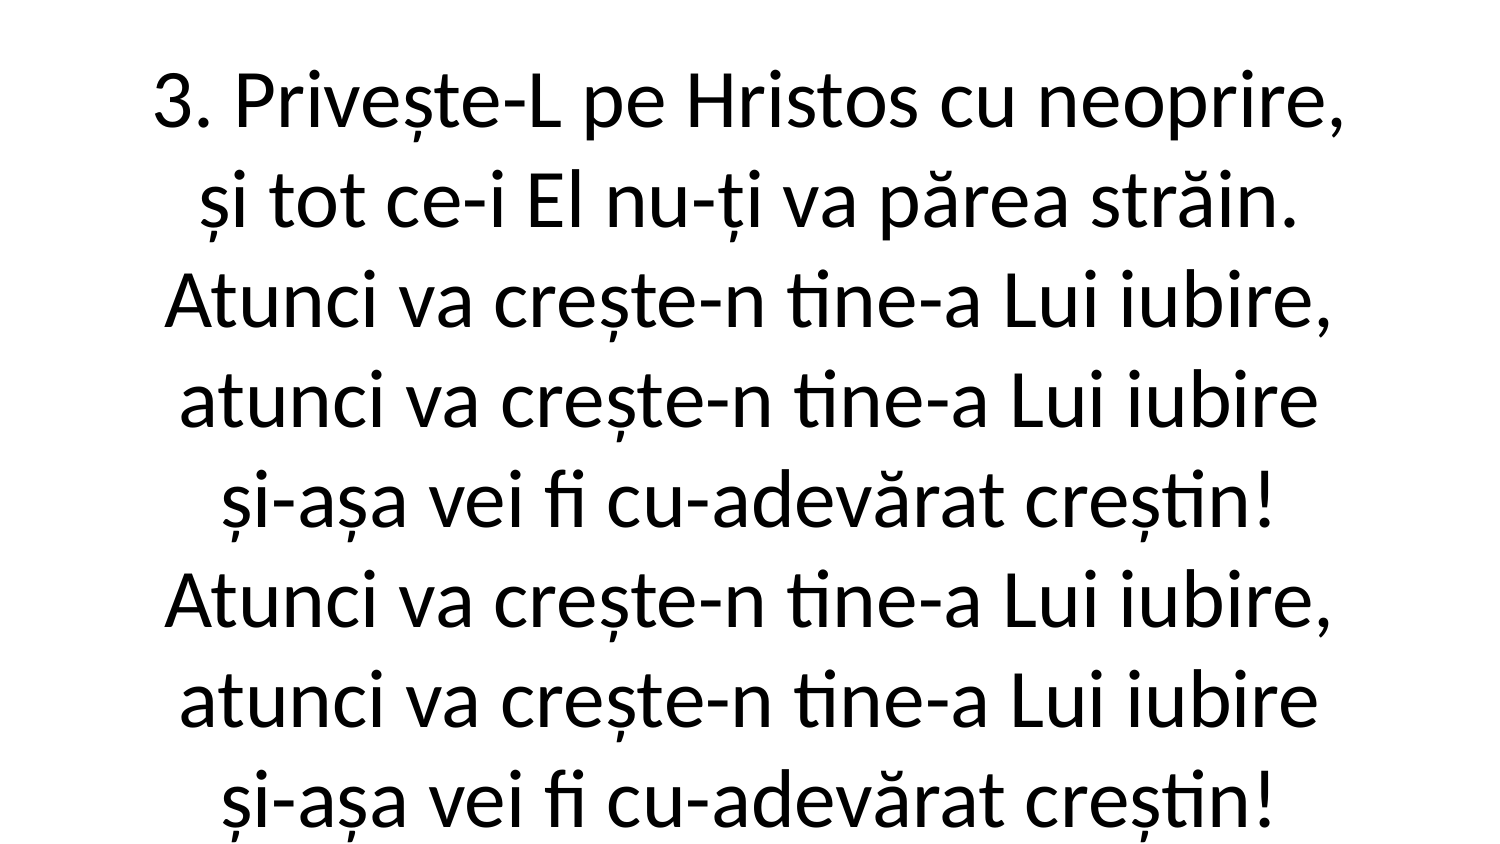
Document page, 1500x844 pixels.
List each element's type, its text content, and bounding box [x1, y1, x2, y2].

text_box 3. Privește-L pe Hristos cu neoprire, și tot ce-i El nu-ți va părea străin. Atunci va crește-n tine-a Lui iubire, atunci va crește-n tine-a Lui iubire și-așa vei fi cu-adevărat creștin! Atunci va crește-n tine-a Lui iubire, atunci va crește-n tine-a Lui iubire și-așa vei fi cu-adevărat creștin! [136, 0, 1364, 844]
